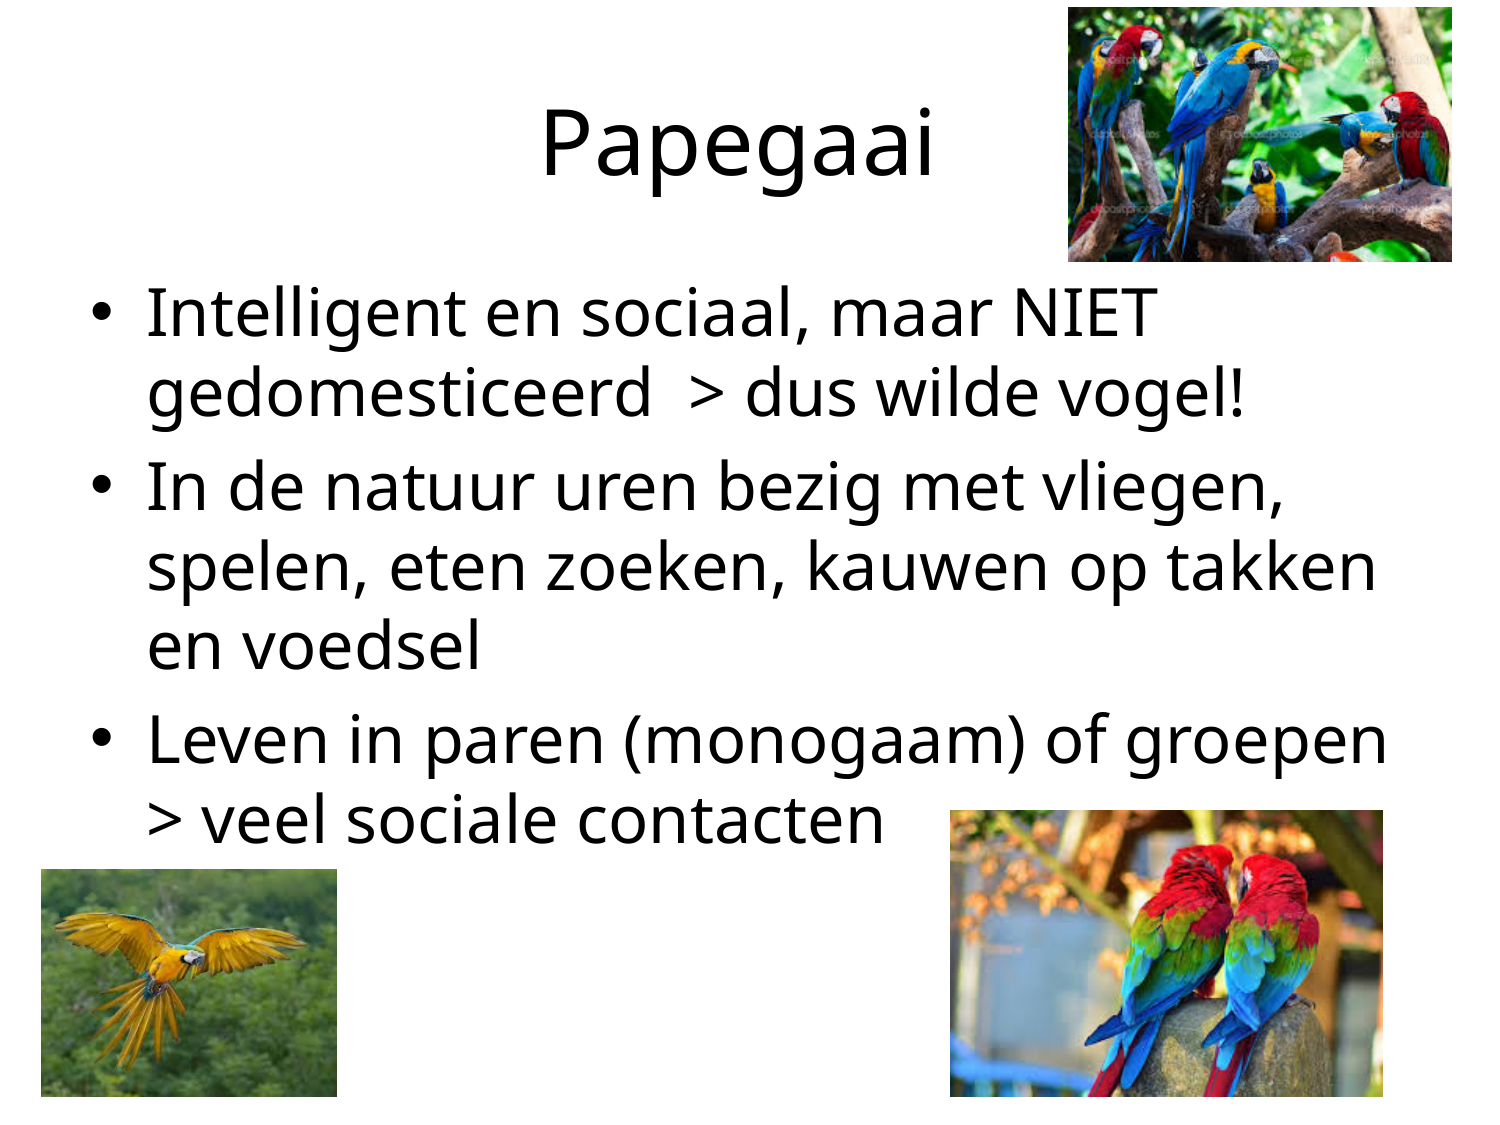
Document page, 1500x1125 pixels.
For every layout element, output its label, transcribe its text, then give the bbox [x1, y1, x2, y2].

picture [41, 868, 337, 1097]
picture [1068, 7, 1452, 262]
list Intelligent en sociaal, maar NIET gedomesticeerd > dus wilde vogel! In de natuur uren bezig met vliegen, spelen, eten zoeken, kauwen op takken en voedsel Leven in paren (monogaam) of groepen > veel sociale contacten [75, 262, 1425, 1005]
picture [950, 810, 1383, 1097]
title Papegaai [75, 45, 1063, 233]
